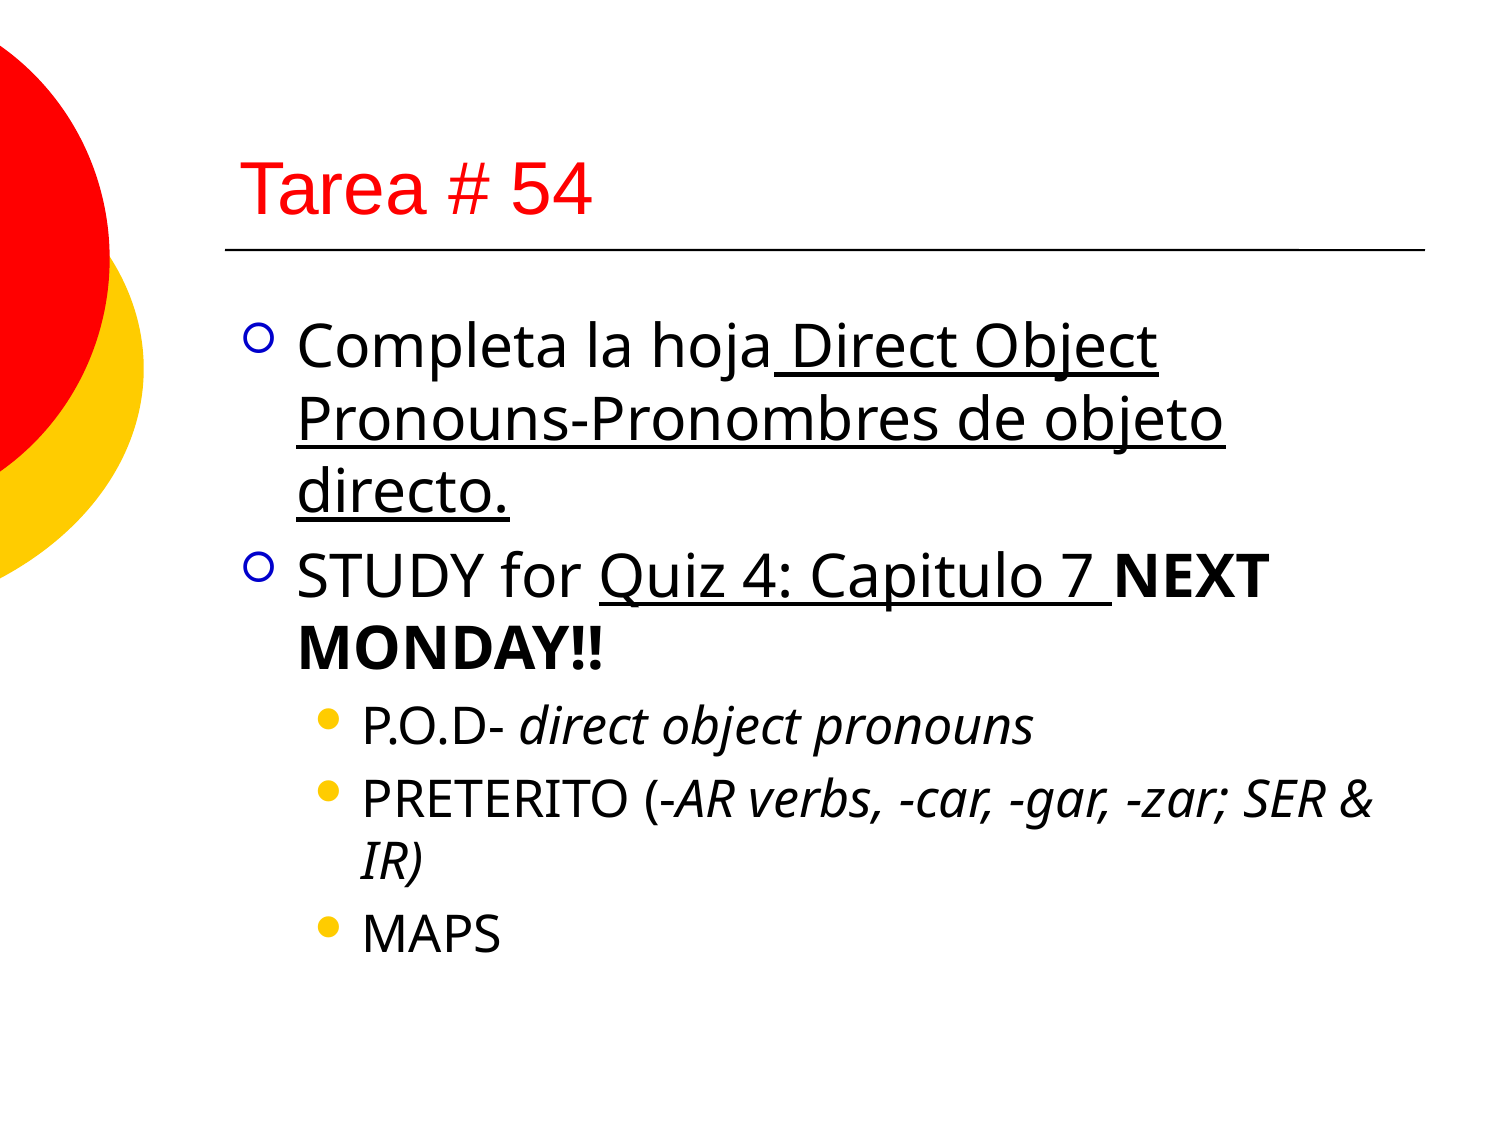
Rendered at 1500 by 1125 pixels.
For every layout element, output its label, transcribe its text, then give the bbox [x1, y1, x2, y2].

title Tarea # 54 [224, 49, 1425, 237]
list Completa la hoja Direct Object Pronouns-Pronombres de objeto directo. STUDY for Quiz 4: Capitulo 7 NEXT MONDAY!! P.O.D- direct object pronouns PRETERITO (-AR verbs, -car, -gar, -zar; SER & IR) MAPS [224, 299, 1425, 975]
